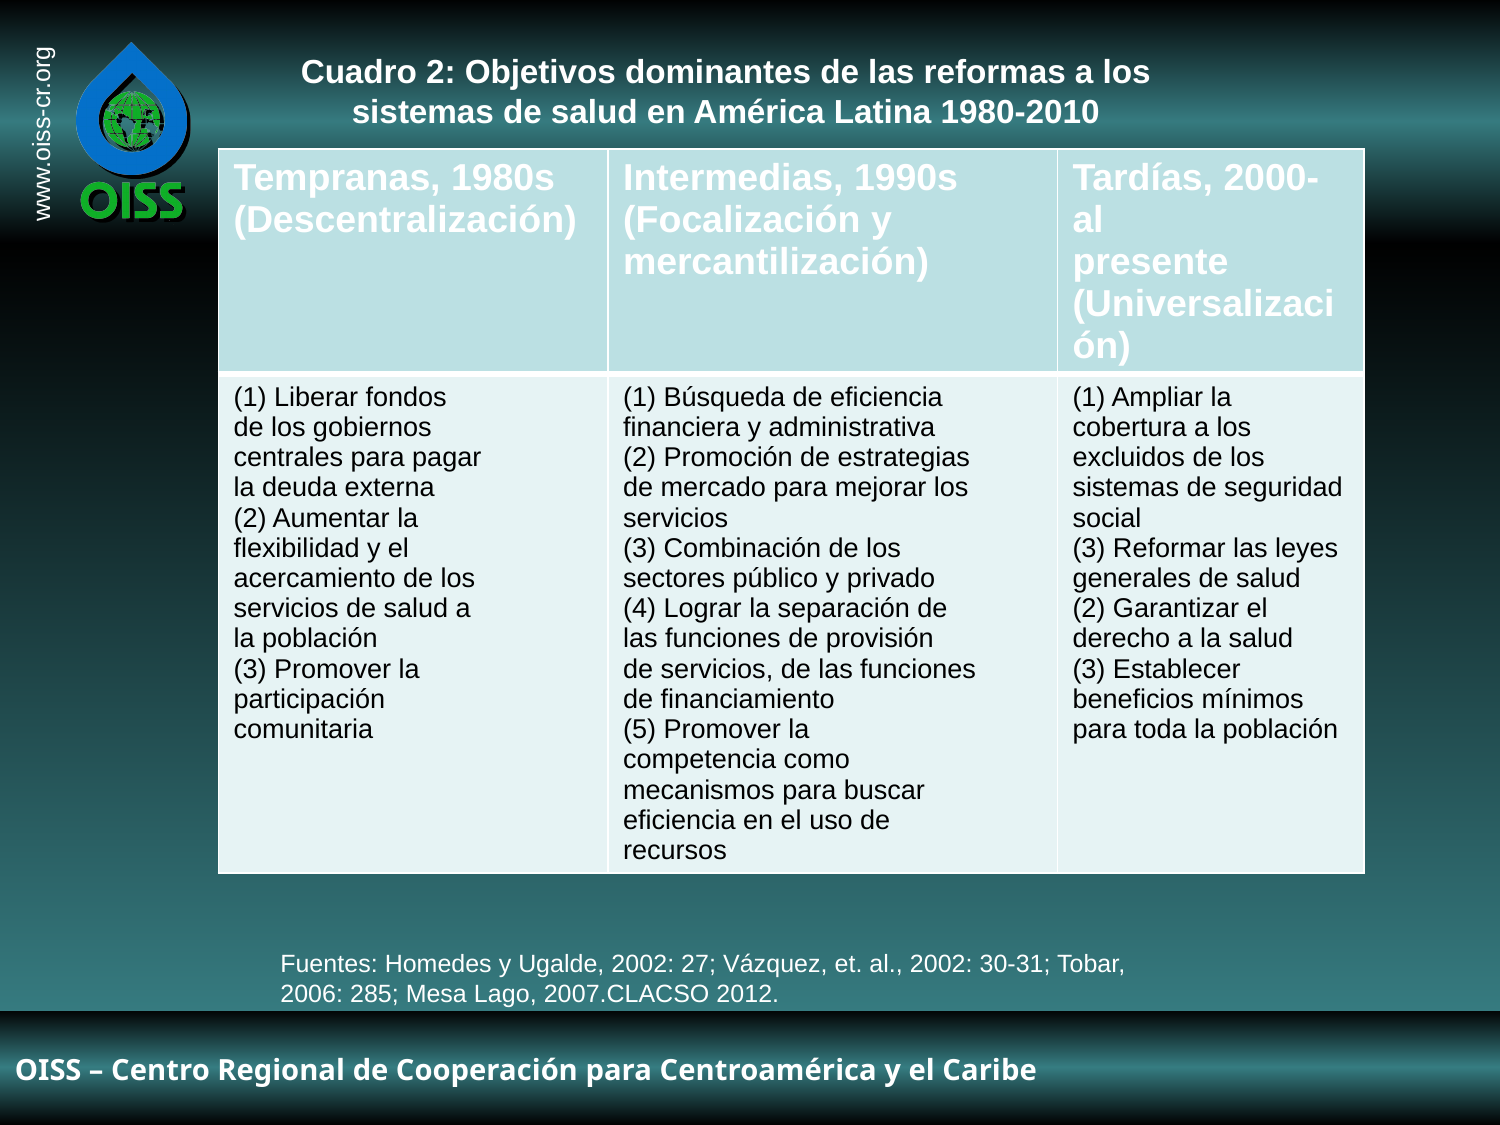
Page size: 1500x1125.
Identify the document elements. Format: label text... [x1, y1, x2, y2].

table_header Tempranas, 1980s (Descentralización) [219, 150, 607, 371]
table_header Tardías, 2000-al presente (Universalización) [1058, 150, 1363, 371]
table_header Intermedias, 1990s (Focalización y mercantilización) [609, 150, 1057, 371]
text_box Cuadro 2: Objetivos dominantes de las reformas a los sistemas de salud en América Latina 1980-2010 [253, 42, 1199, 138]
picture [76, 42, 187, 221]
table_cell (1) Liberar fondos de los gobiernos centrales para pagar la deuda externa (2) Aumentar la flexibilidad y el acercamiento de los servicios de salud a la población (3) Promover la participación comunitaria [219, 377, 607, 872]
table_cell (1) Búsqueda de eficiencia financiera y administrativa (2) Promoción de estrategias de mercado para mejorar los servicios (3) Combinación de los sectores público y privado (4) Lograr la separación de las funciones de provisión de servicios, de las funciones de financiamiento (5) Promover la competencia como mecanismos para buscar eficiencia en el uso de recursos [609, 377, 1057, 872]
table_cell (1) Ampliar la cobertura a los excluidos de los sistemas de seguridad social (3) Reformar las leyes generales de salud (2) Garantizar el derecho a la salud (3) Establecer beneficios mínimos para toda la población [1058, 377, 1363, 872]
text_box Fuentes: Homedes y Ugalde, 2002: 27; Vázquez, et. al., 2002: 30-31; Tobar, 2006: 285; Mesa Lago, 2007.CLACSO 2012. [265, 940, 1306, 1016]
